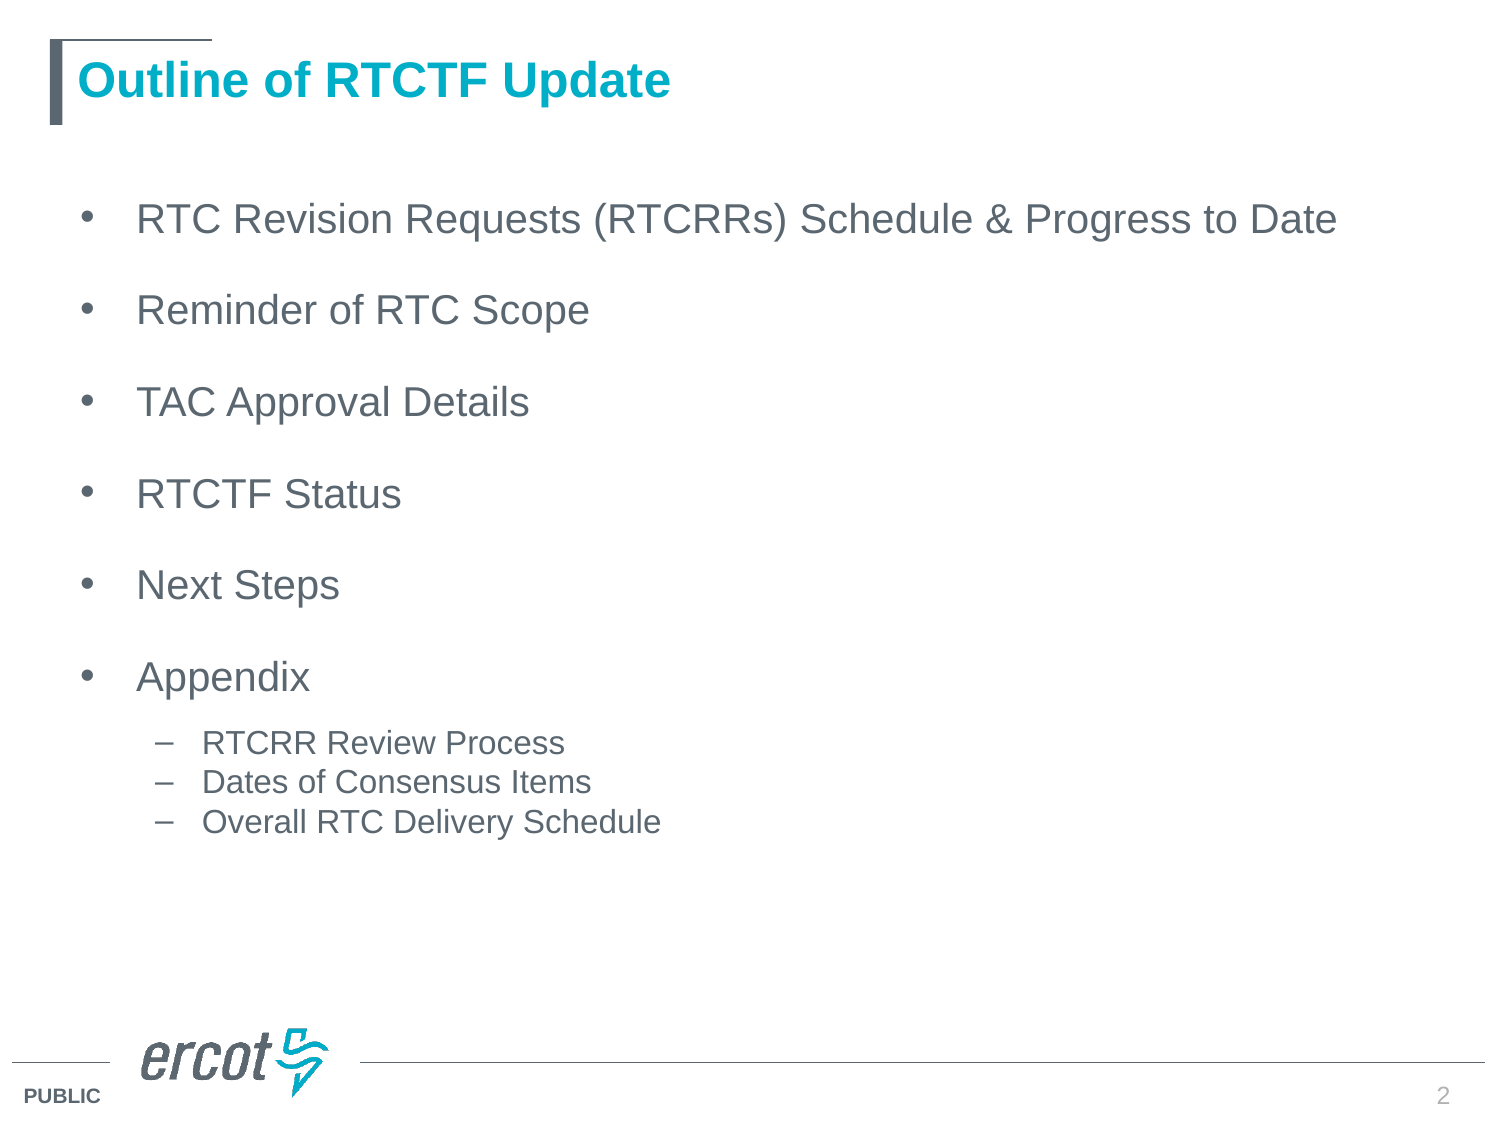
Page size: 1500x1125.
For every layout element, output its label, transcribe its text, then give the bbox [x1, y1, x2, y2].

list RTC Revision Requests (RTCRRs) Schedule & Progress to Date Reminder of RTC Scope TAC Approval Details RTCTF Status Next Steps Appendix RTCRR Review Process Dates of Consensus Items Overall RTC Delivery Schedule [65, 183, 1466, 1013]
slide_number 2 [1400, 1076, 1488, 1113]
title Outline of RTCTF Update [62, 39, 1450, 125]
picture [137, 1024, 332, 1100]
